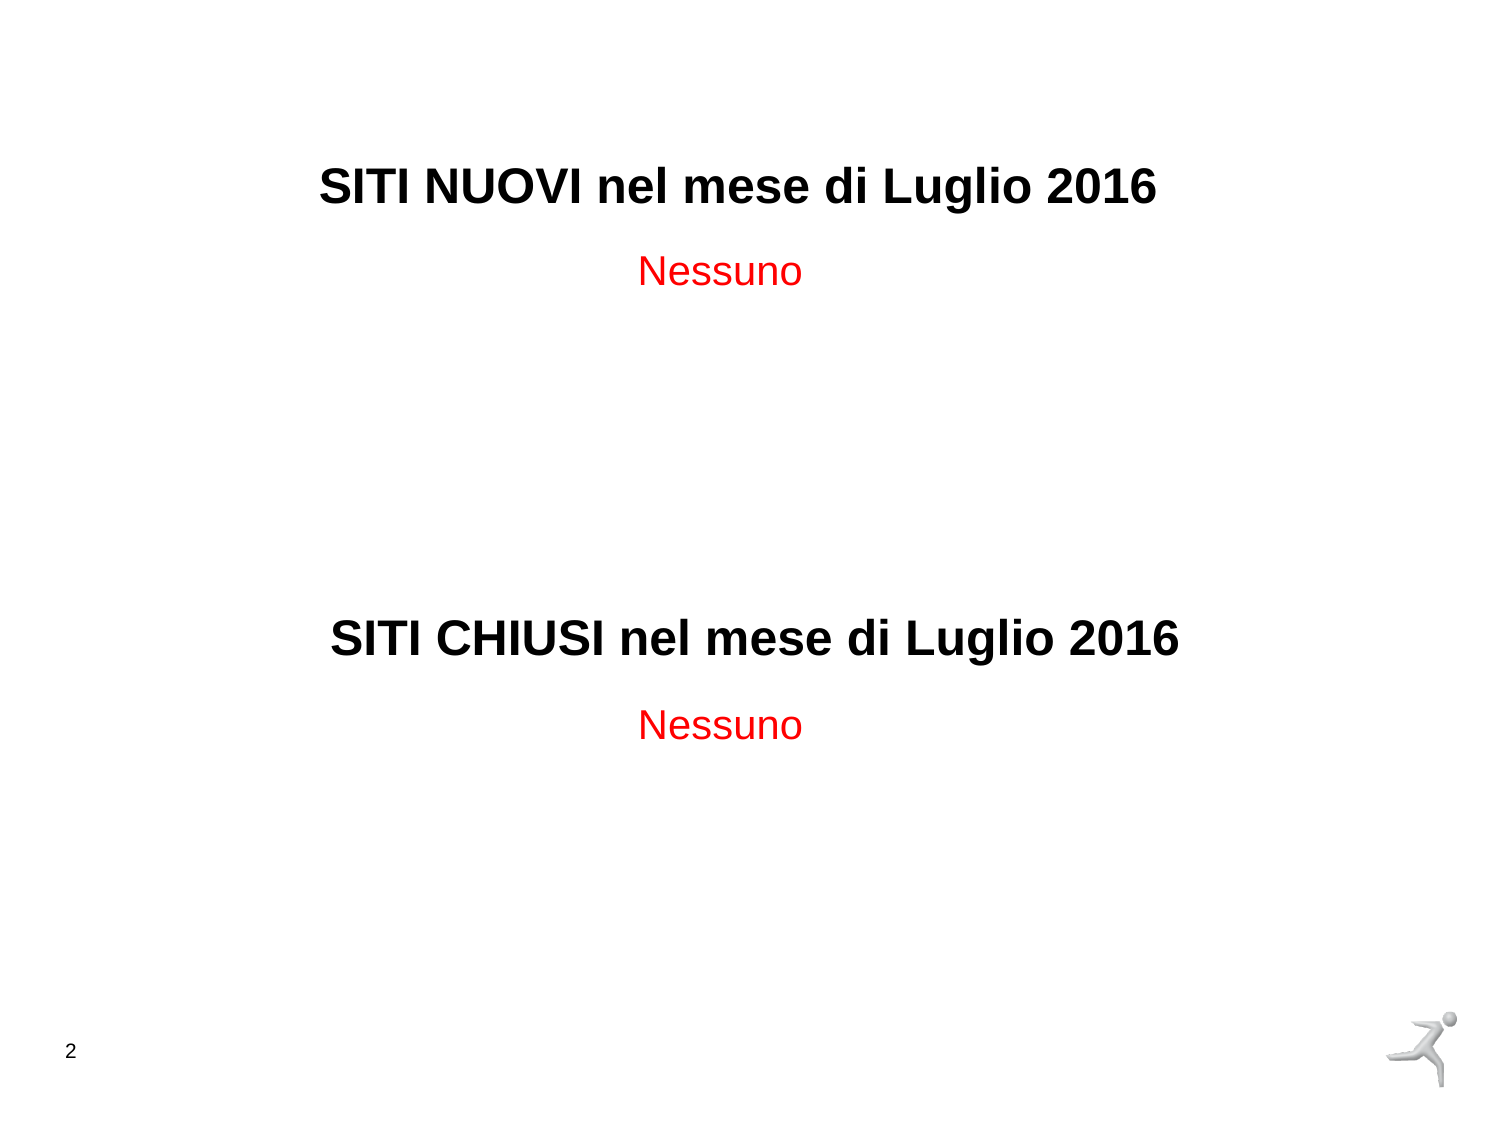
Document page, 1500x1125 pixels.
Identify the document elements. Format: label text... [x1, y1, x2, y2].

text_box Nessuno [622, 690, 818, 756]
picture [1366, 990, 1476, 1109]
text_box SITI CHIUSI nel mese di Luglio 2016 [70, 597, 1440, 674]
text_box Nessuno [622, 235, 818, 301]
text_box SITI NUOVI nel mese di Luglio 2016 [53, 145, 1424, 232]
